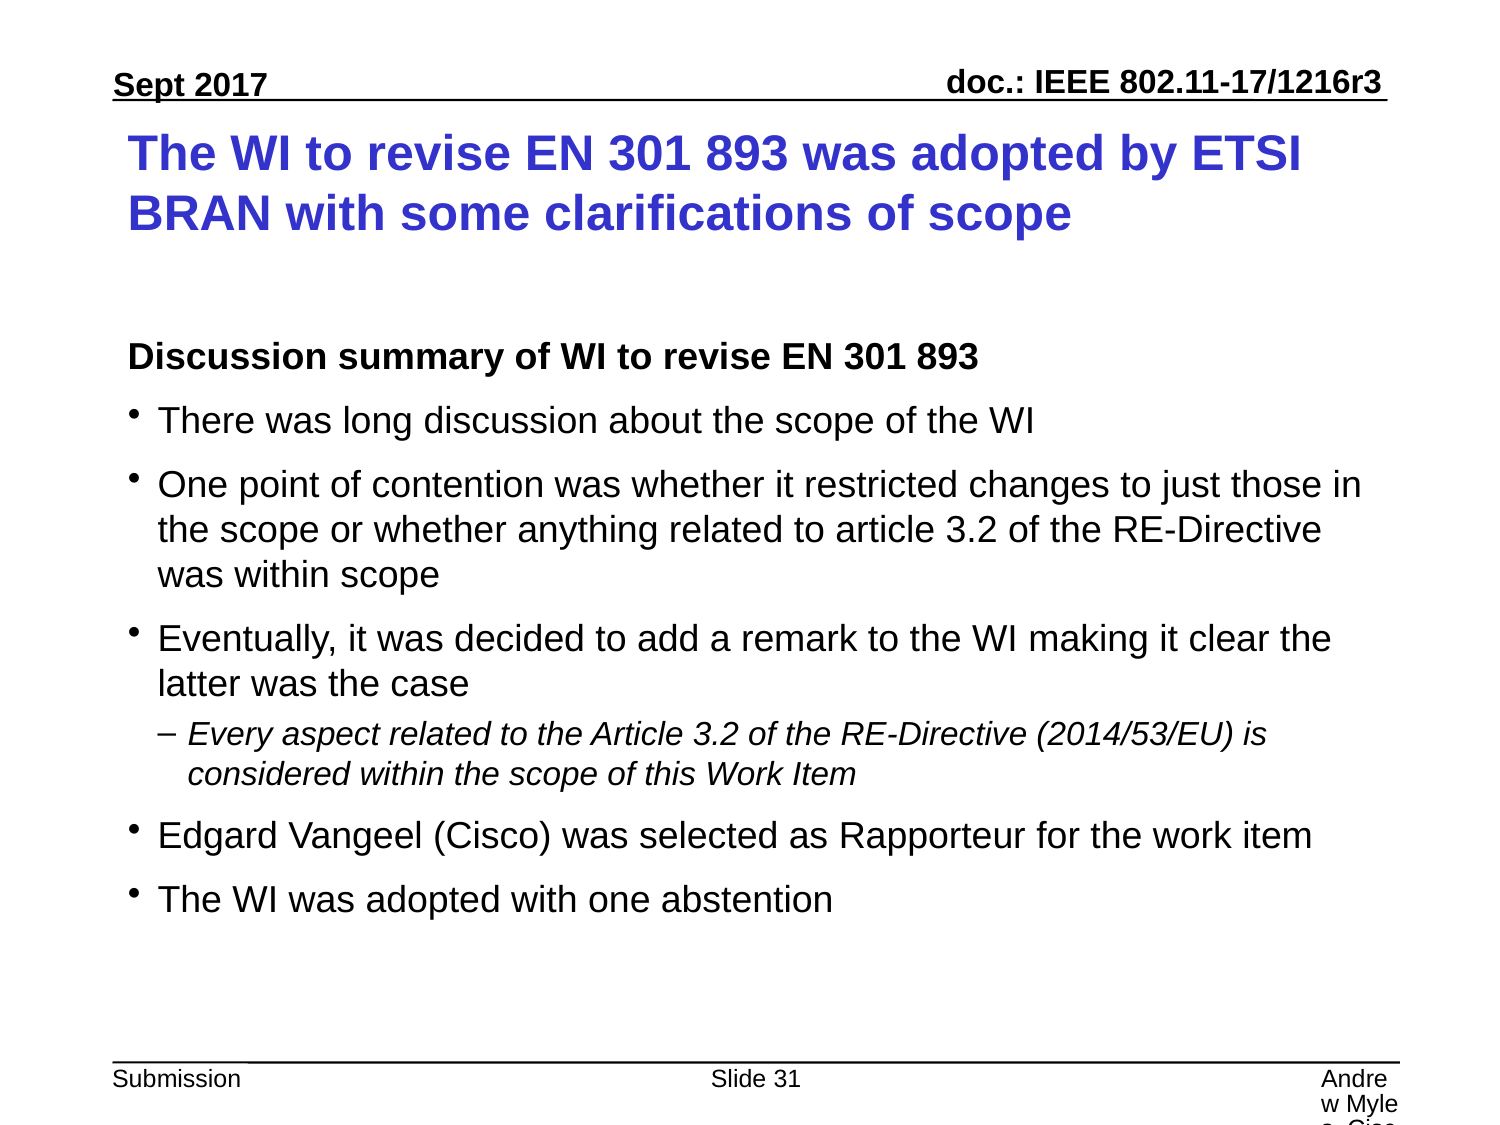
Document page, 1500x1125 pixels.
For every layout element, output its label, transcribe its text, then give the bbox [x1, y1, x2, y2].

list Discussion summary of WI to revise EN 301 893 There was long discussion about the scope of the WI One point of contention was whether it restricted changes to just those in the scope or whether anything related to article 3.2 of the RE-Directive was within scope Eventually, it was decided to add a remark to the WI making it clear the latter was the case Every aspect related to the Article 3.2 of the RE-Directive (2014/53/EU) is considered within the scope of this Work Item Edgard Vangeel (Cisco) was selected as Rapporteur for the work item The WI was adopted with one abstention [112, 324, 1388, 1000]
footer Andrew Myles, Cisco [1320, 1061, 1402, 1093]
title The WI to revise EN 301 893 was adopted by ETSI BRAN with some clarifications of scope [112, 112, 1388, 288]
slide_number Slide 31 [709, 1061, 803, 1093]
